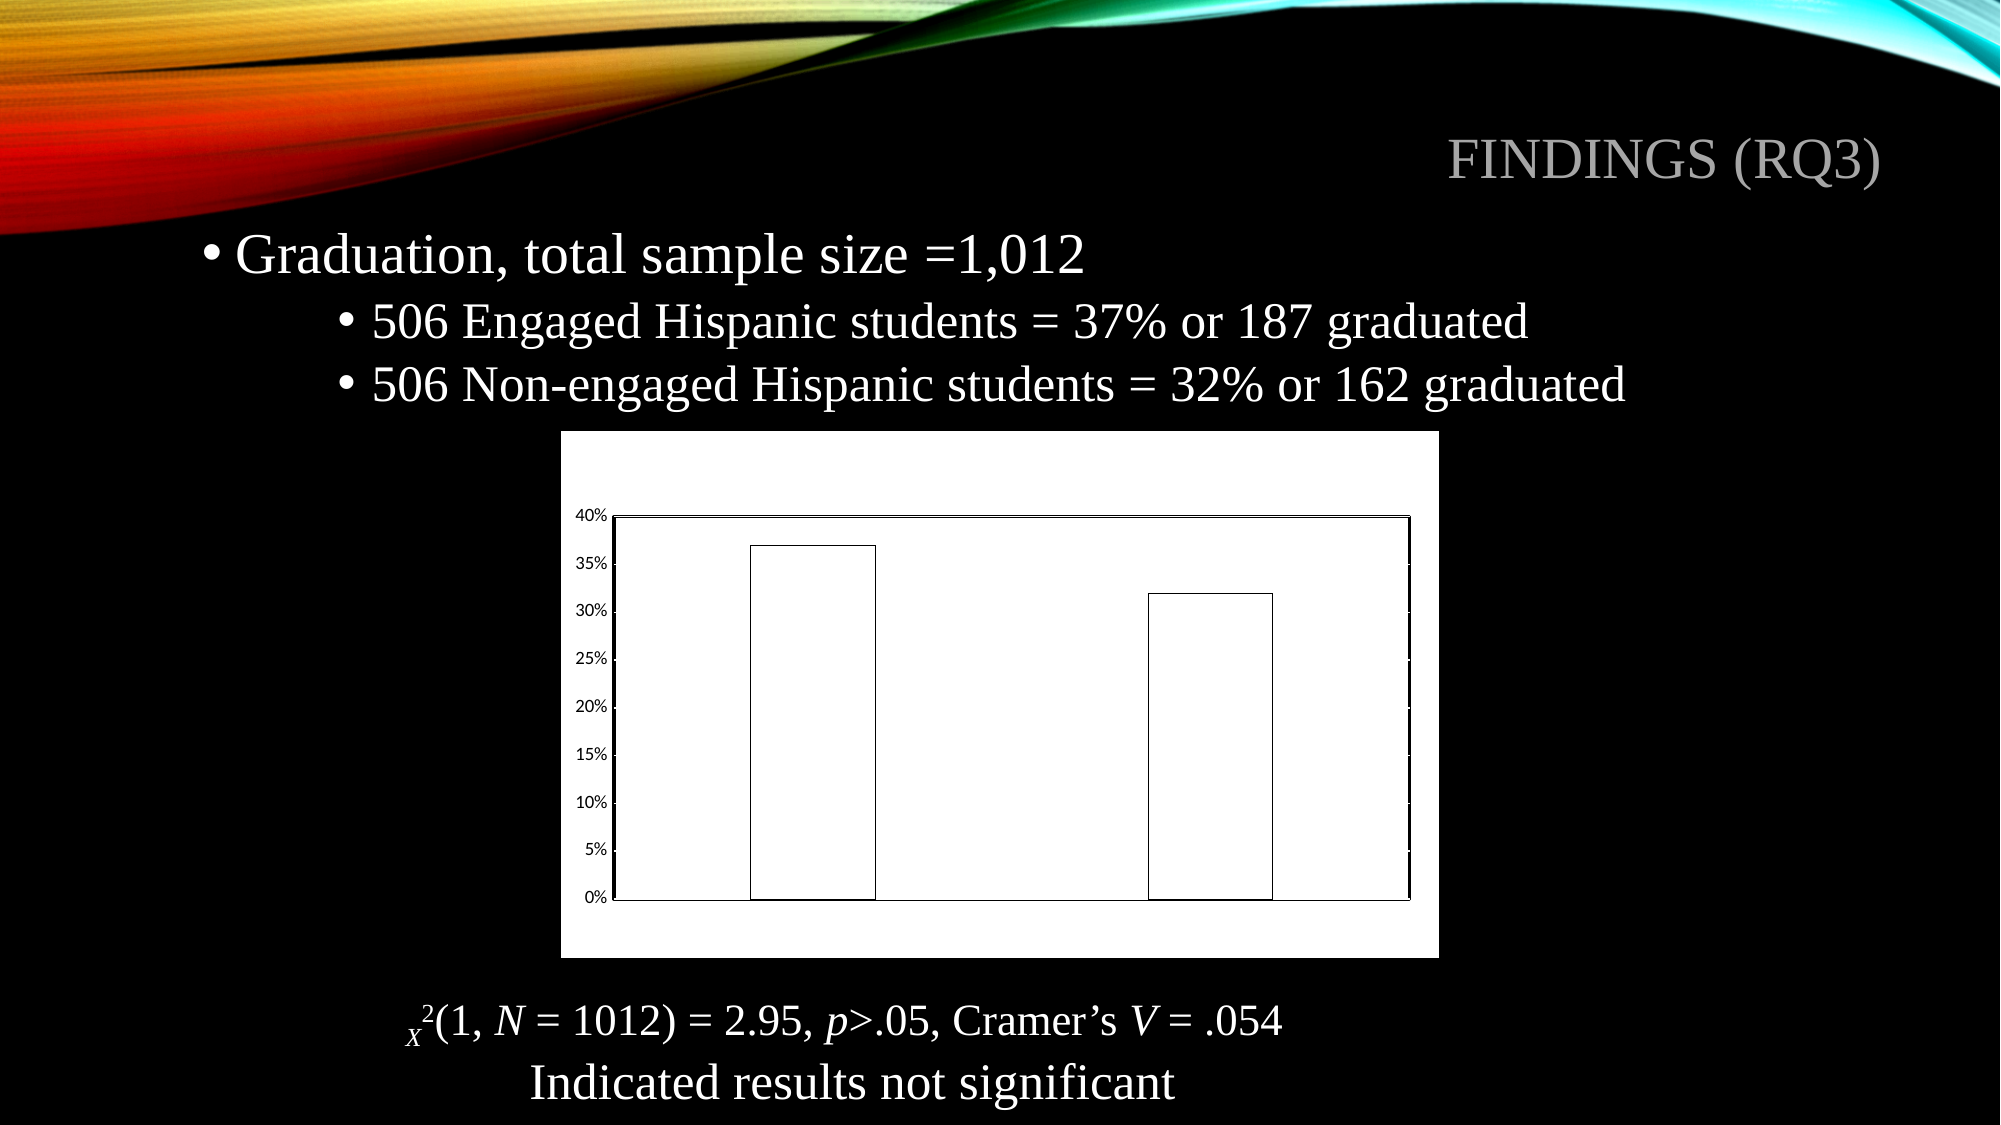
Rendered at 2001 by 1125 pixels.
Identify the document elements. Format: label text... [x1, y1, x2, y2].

chart [557, 427, 1443, 962]
picture [0, 0, 2000, 237]
text_box Graduation, total sample size =1,012 506 Engaged Hispanic students = 37% or 187 graduated 506 Non-engaged Hispanic students = 32% or 162 graduated X2(1, N = 1012) = 2.95, p>.05, Cramer’s V = .054 Indicated results not significant [186, 215, 1813, 1125]
title Findings (RQ3) [485, 53, 1898, 266]
